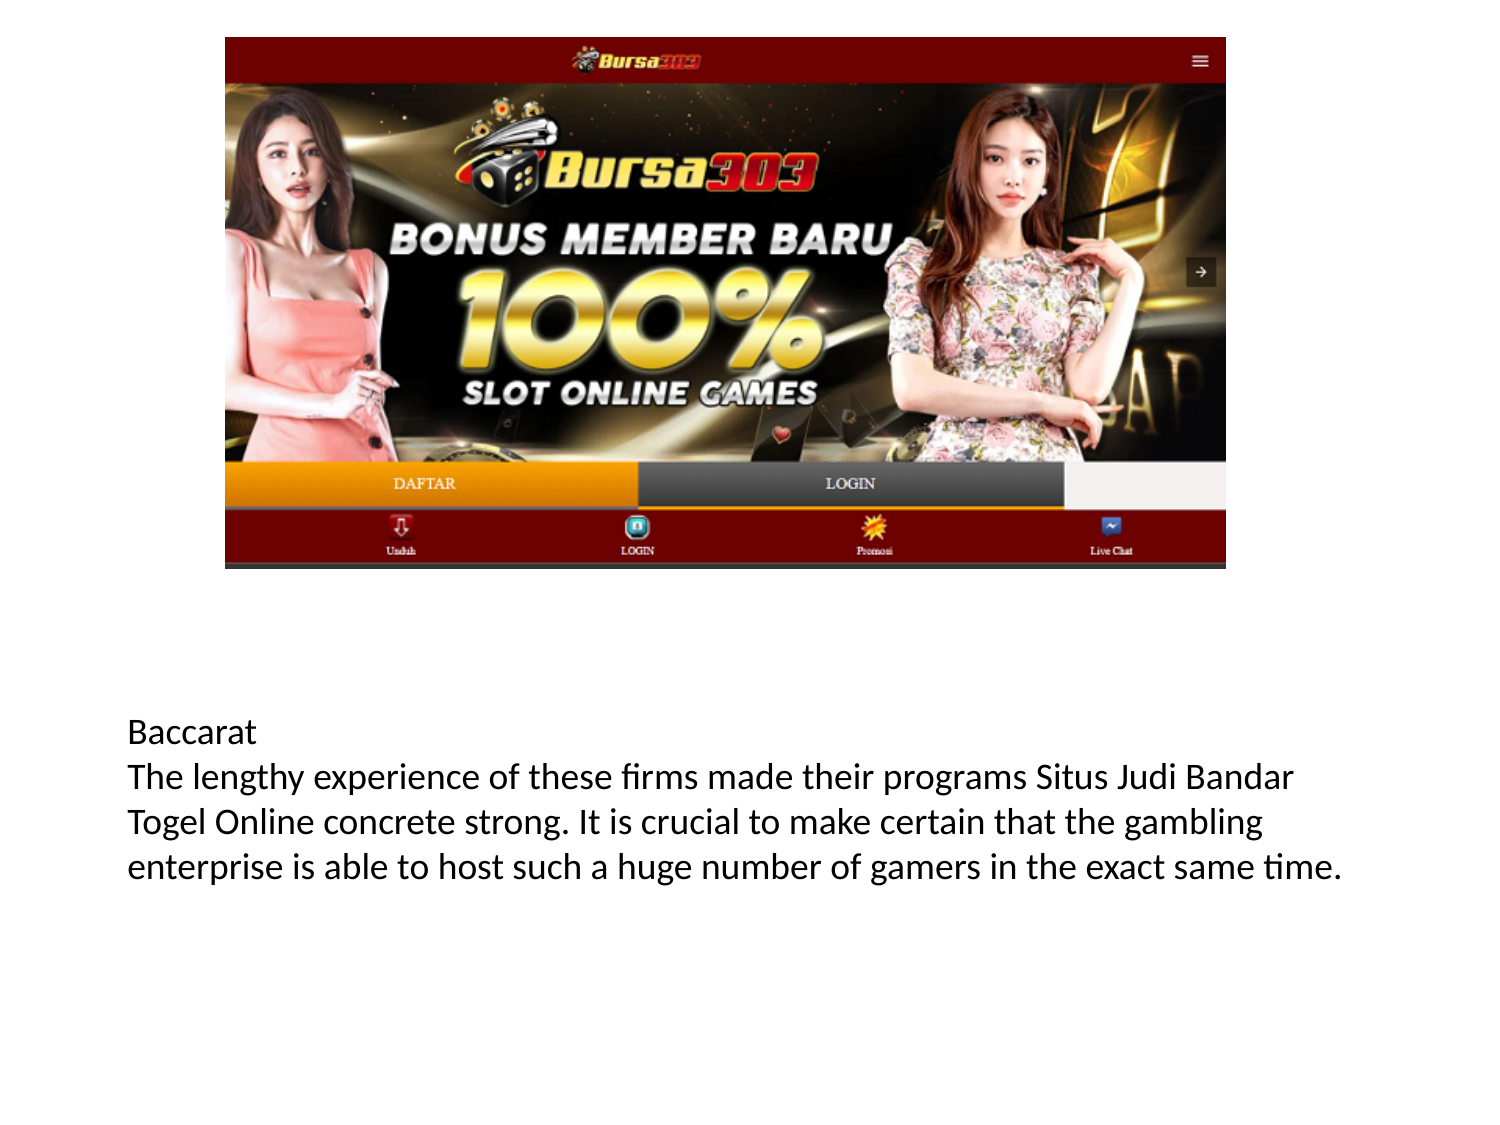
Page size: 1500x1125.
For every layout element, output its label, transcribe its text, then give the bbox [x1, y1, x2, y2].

text_box Baccarat The lengthy experience of these firms made their programs Situs Judi Bandar Togel Online concrete strong. It is crucial to make certain that the gambling enterprise is able to host such a huge number of gamers in the exact same time. [112, 699, 1388, 985]
picture [224, 37, 1226, 570]
